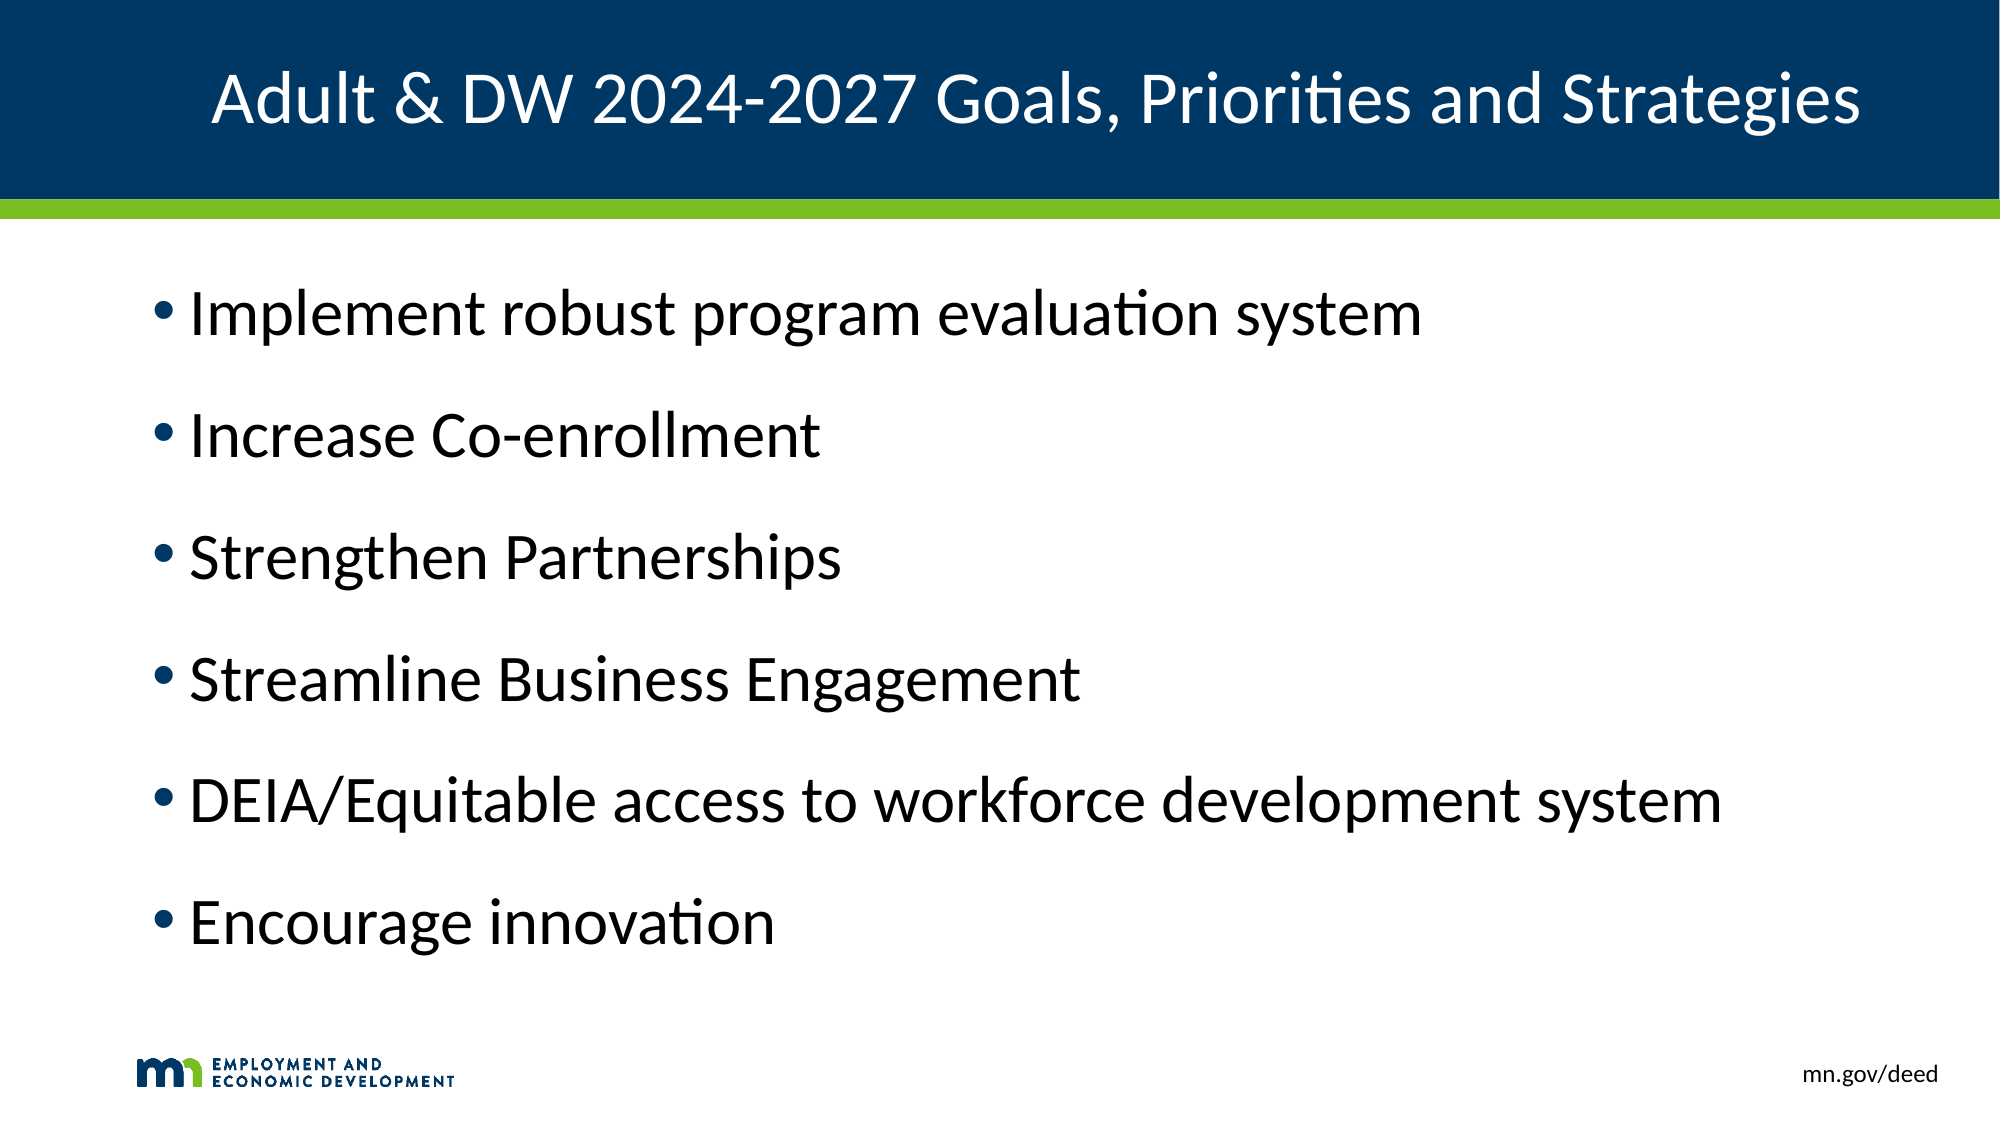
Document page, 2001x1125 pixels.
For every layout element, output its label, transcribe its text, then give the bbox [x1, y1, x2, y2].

title Adult & DW 2024-2027 Goals, Priorities and Strategies [137, 0, 1863, 200]
picture [137, 1058, 454, 1087]
footer mn.gov/deed [1037, 1042, 1955, 1103]
list Implement robust program evaluation system Increase Co-enrollment Strengthen Partnerships Streamline Business Engagement DEIA/Equitable access to workforce development system Encourage innovation [137, 261, 1863, 1014]
